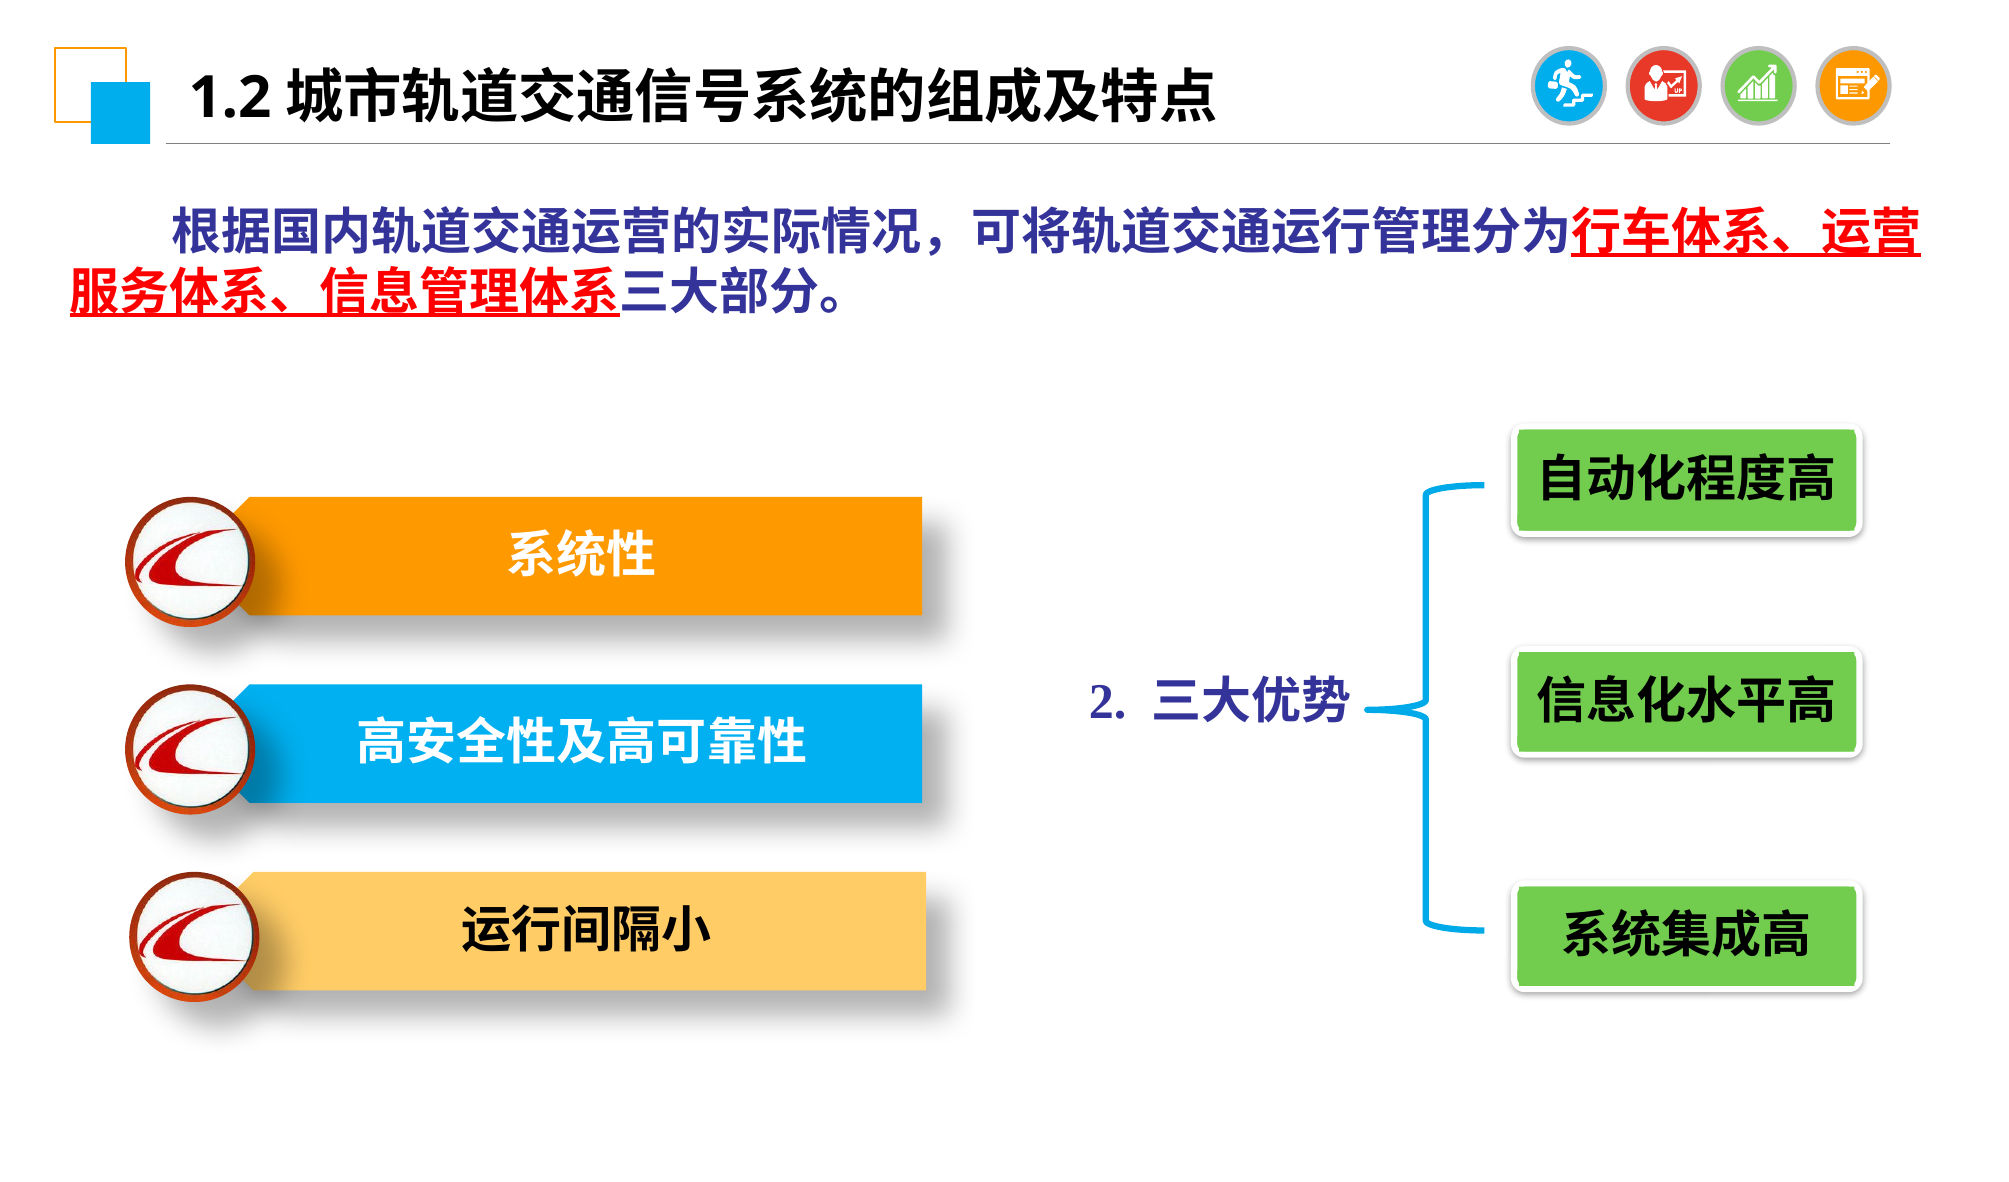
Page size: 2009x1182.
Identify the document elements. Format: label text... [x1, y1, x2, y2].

text_box [1366, 484, 1485, 932]
text_box 2. 三大优势 [1074, 660, 1425, 736]
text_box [128, 871, 927, 1003]
text_box 1.2城市轨道交通信号系统的组成及特点 [173, 51, 1233, 137]
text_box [124, 684, 923, 815]
text_box 根据国内轨道交通运营的实际情况，可将轨道交通运行管理分为行车体系、运营服务体系、信息管理体系三大部分。 [54, 192, 1965, 327]
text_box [124, 496, 923, 628]
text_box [1513, 648, 1860, 755]
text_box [1513, 426, 1860, 535]
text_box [1513, 883, 1860, 990]
